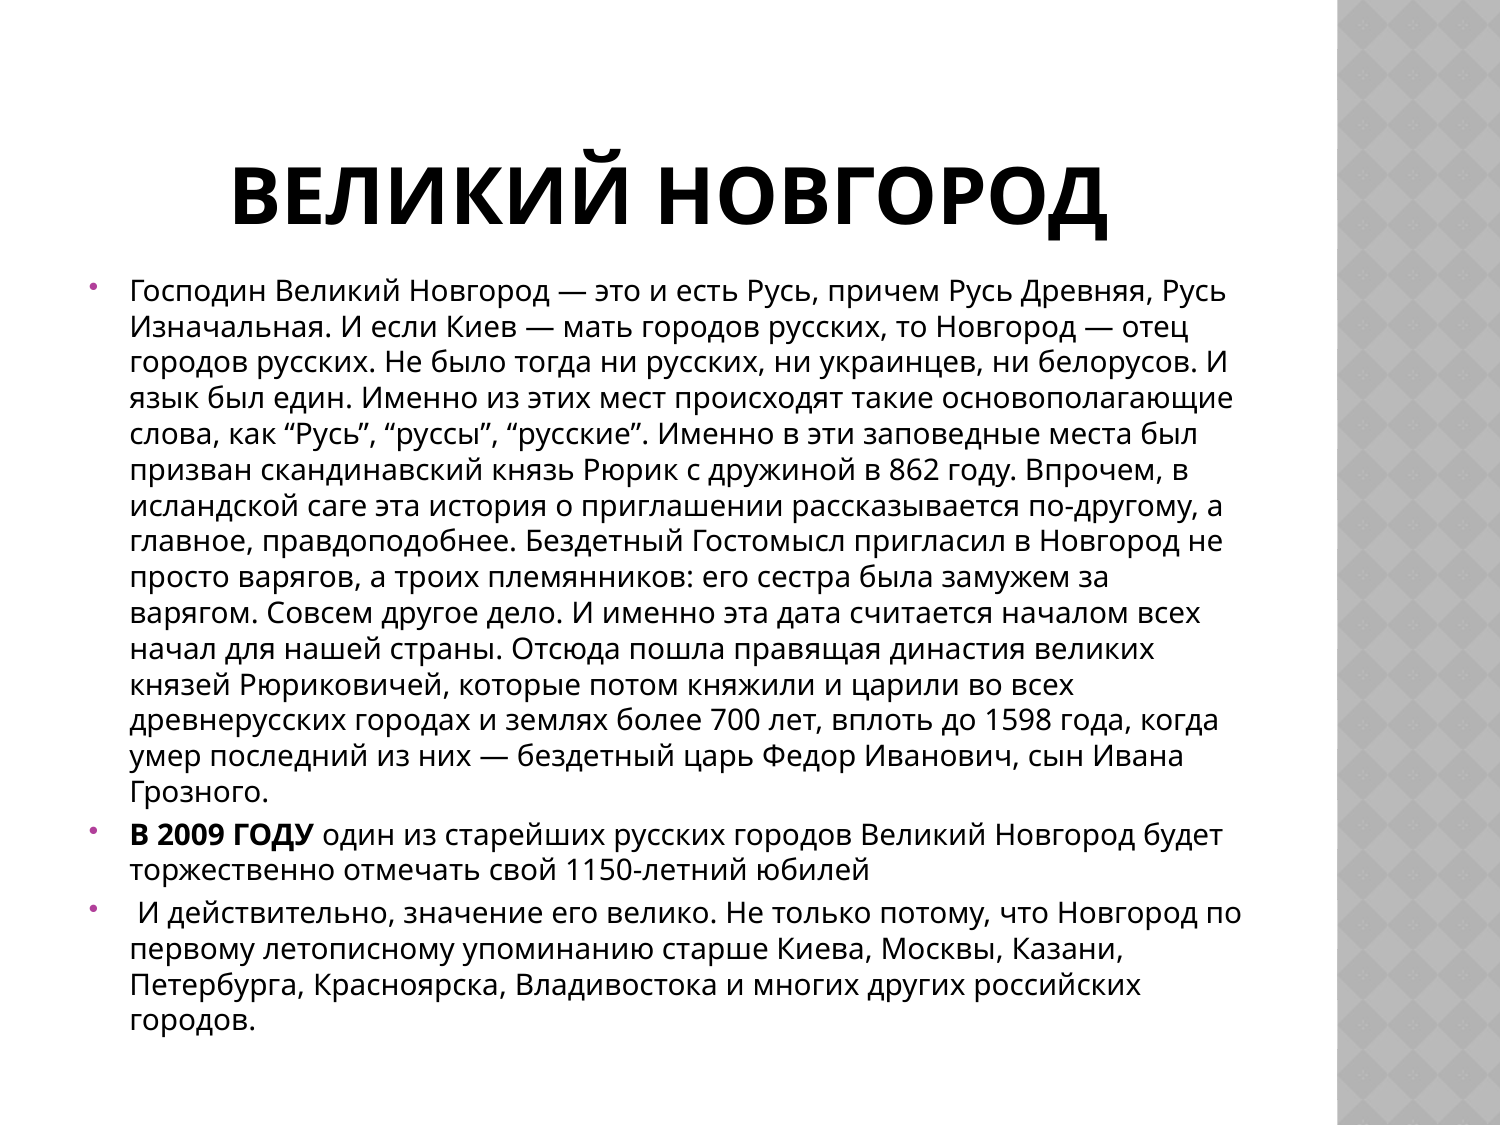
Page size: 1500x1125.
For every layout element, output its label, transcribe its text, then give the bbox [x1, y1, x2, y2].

list Господин Великий Новгород — это и есть Русь, причем Русь Древняя, Русь Изначальная. И если Киев — мать городов русских, то Новгород — отец городов русских. Не было тогда ни русских, ни украинцев, ни белорусов. И язык был един. Именно из этих мест происходят такие основополагающие слова, как “Русь”, “руссы”, “русские”. Именно в эти заповедные места был призван скандинавский князь Рюрик с дружиной в 862 году. Впрочем, в исландской саге эта история о приглашении рассказывается по-другому, а главное, правдоподобнее. Бездетный Гостомысл пригласил в Новгород не просто варягов, а троих племянников: его сестра была замужем за варягом. Совсем другое дело. И именно эта дата считается началом всех начал для нашей страны. Отсюда пошла правящая династия великих князей Рюриковичей, которые потом княжили и царили во всех древнерусских городах и землях более 700 лет, вплоть до 1598 года, когда умер последний из них — бездетный царь Федор Иванович, сын Ивана Грозного. В 2009 году один из старейших русских городов Великий Новгород будет торжественно отмечать свой 1150-летний юбилей И действительно, значение его велико. Не только потому, что Новгород по первому летописному упоминанию старше Киева, Москвы, Казани, Петербурга, Красноярска, Владивостока и многих других российских городов. [75, 264, 1263, 1059]
title Великий Новгород [75, 52, 1263, 240]
